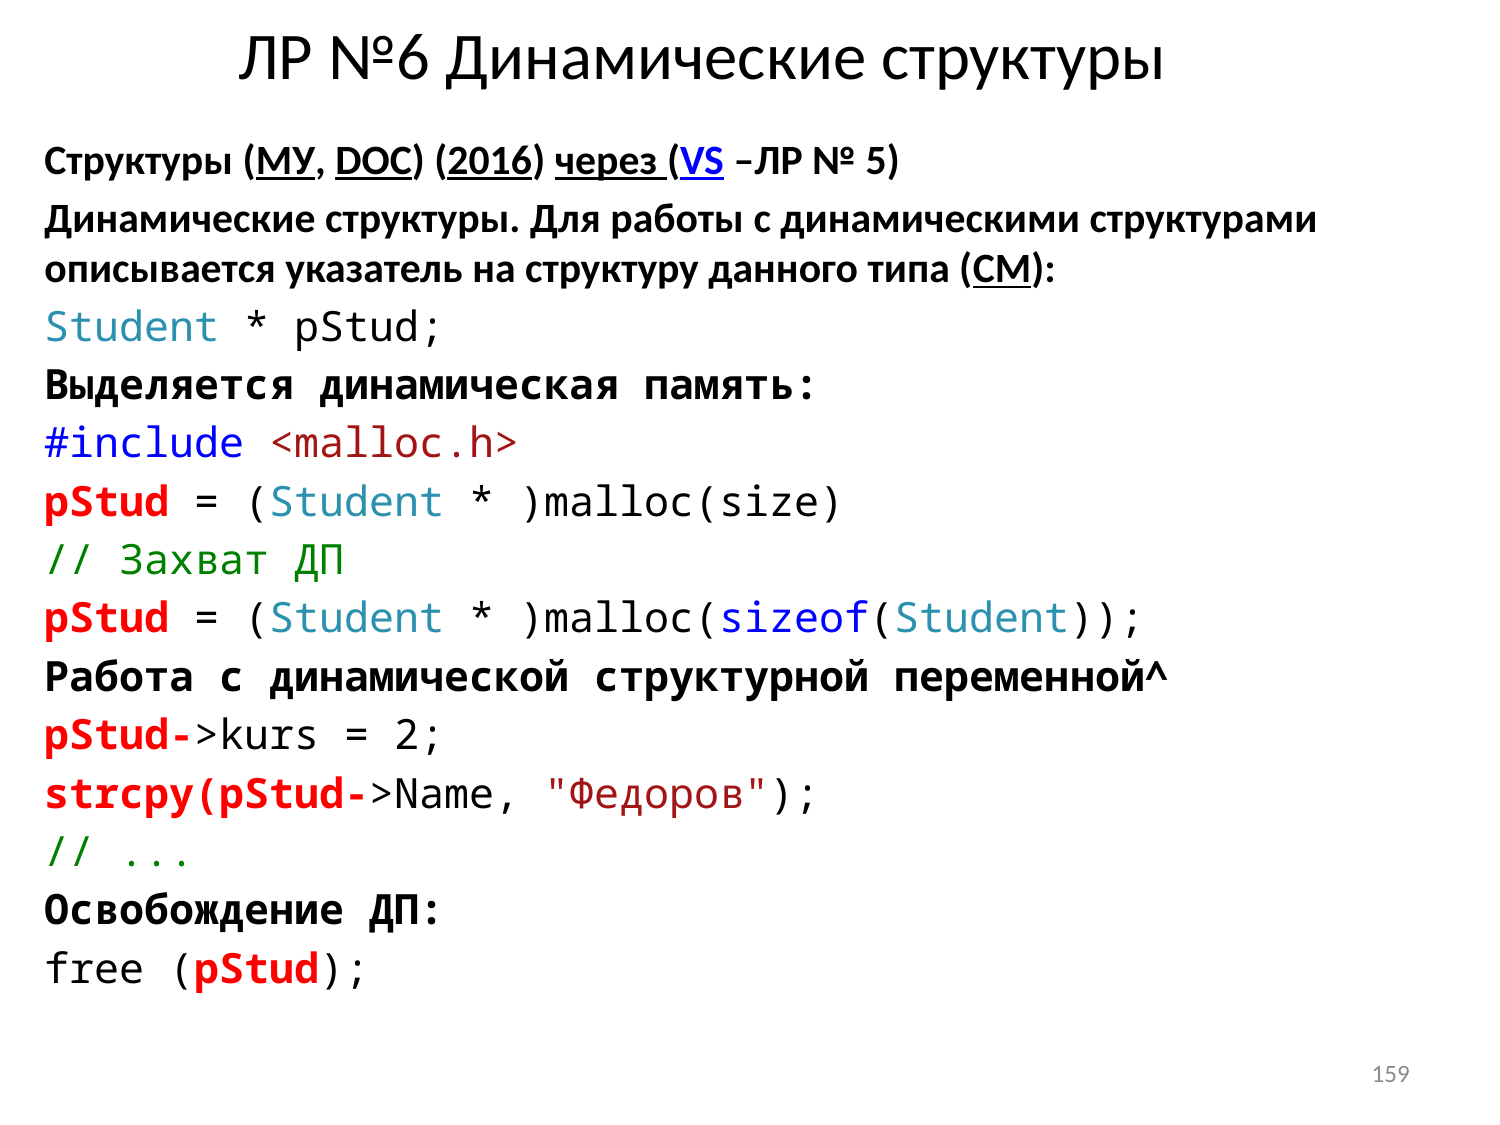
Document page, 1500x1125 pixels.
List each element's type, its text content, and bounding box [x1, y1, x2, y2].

slide_number 159 [1074, 1042, 1425, 1103]
text_box Структуры (МУ, DOC) (2016) через (VS –ЛР № 5) Динамические структуры. Для работы с динамическими структурами описывается указатель на структуру данного типа (СМ): Student * pStud; Выделяется динамическая память: #include <malloc.h> pStud = (Student * )malloc(size) // Захват ДП pStud = (Student * )malloc(sizeof(Student)); Работа с динамической структурной переменной^ pStud->kurs = 2; strcpy(pStud->Name, "Федоров"); // ... Освобождение ДП: free (pStud); [29, 125, 1453, 1035]
title ЛР №6 Динамические структуры [194, 0, 1211, 107]
